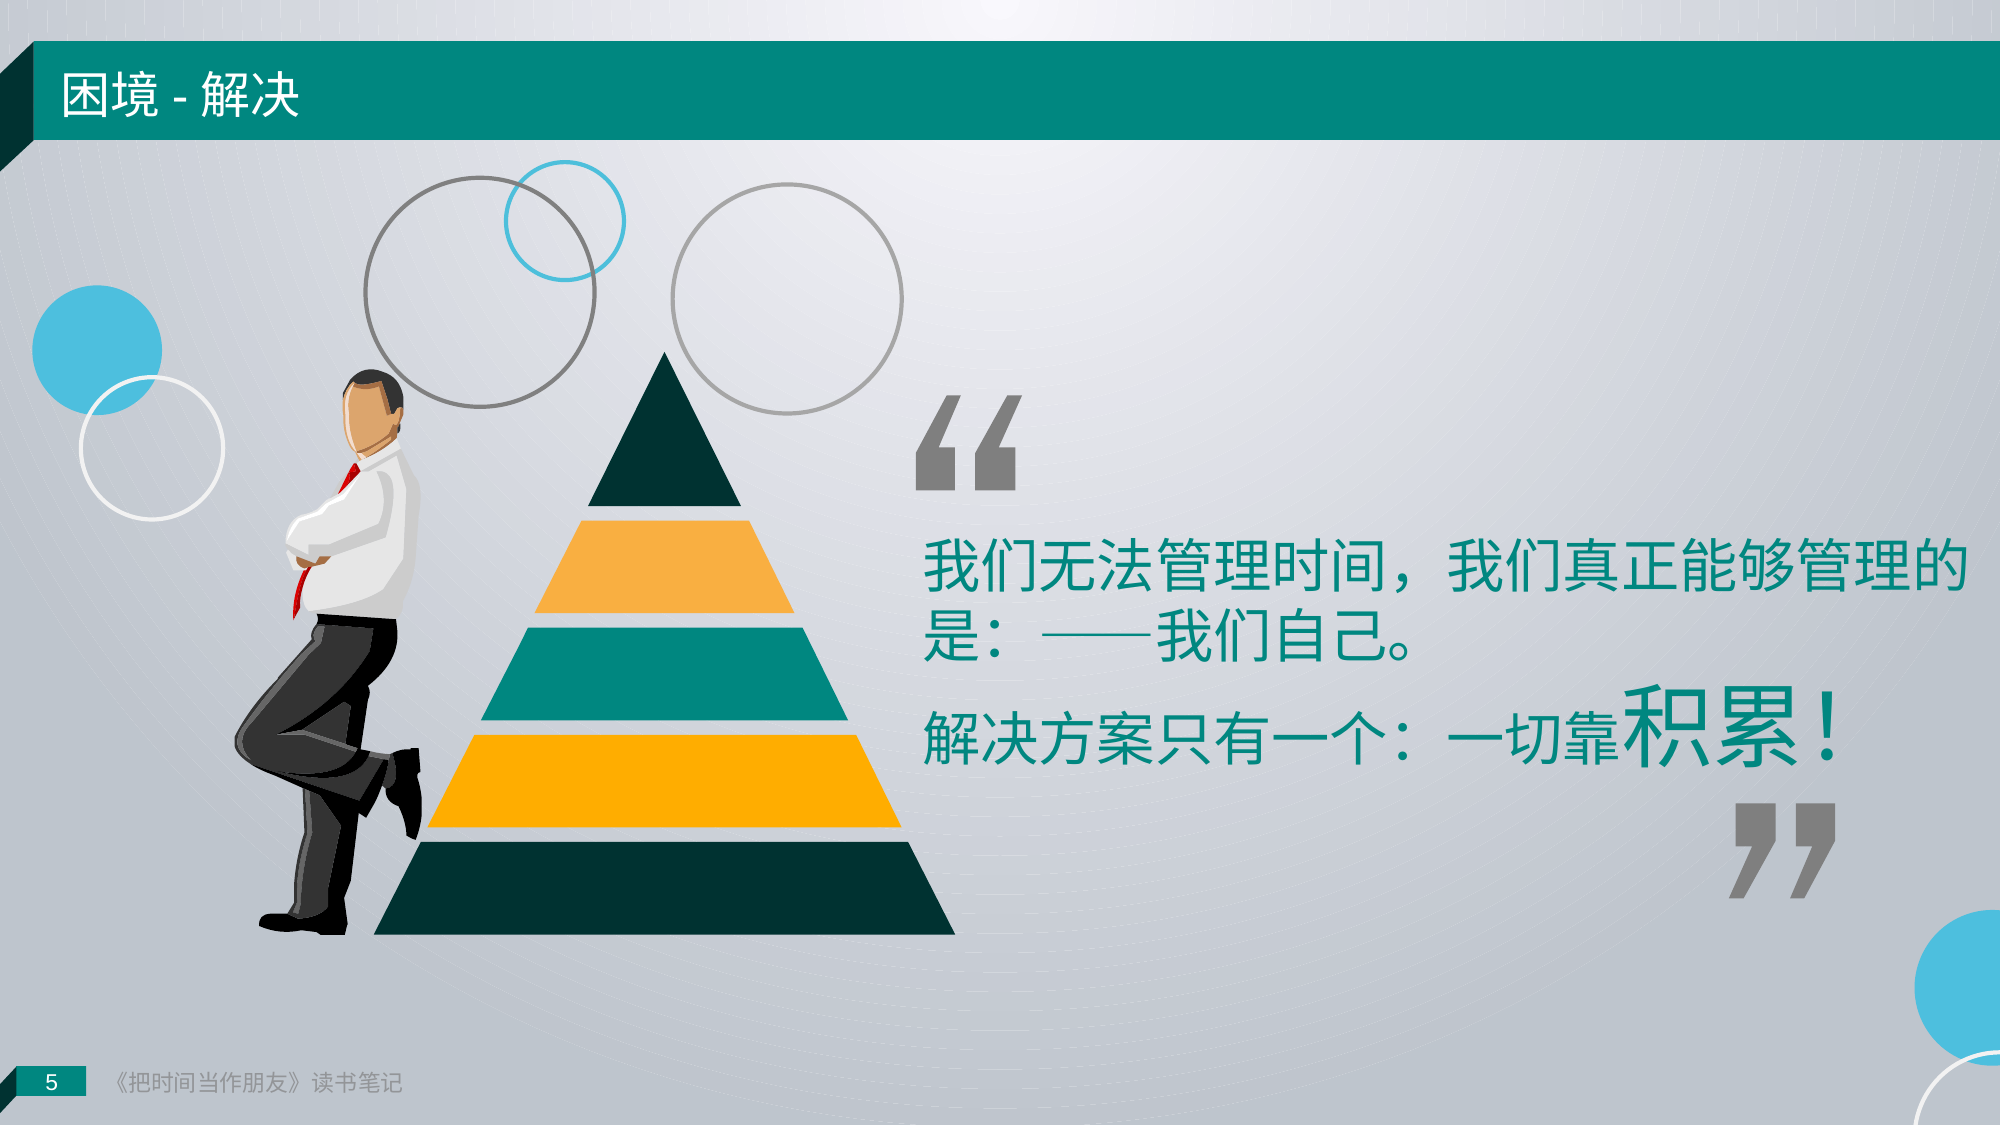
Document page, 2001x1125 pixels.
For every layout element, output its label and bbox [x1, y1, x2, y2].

text_box [1914, 1117, 2000, 1125]
text_box [0, 41, 2000, 1117]
